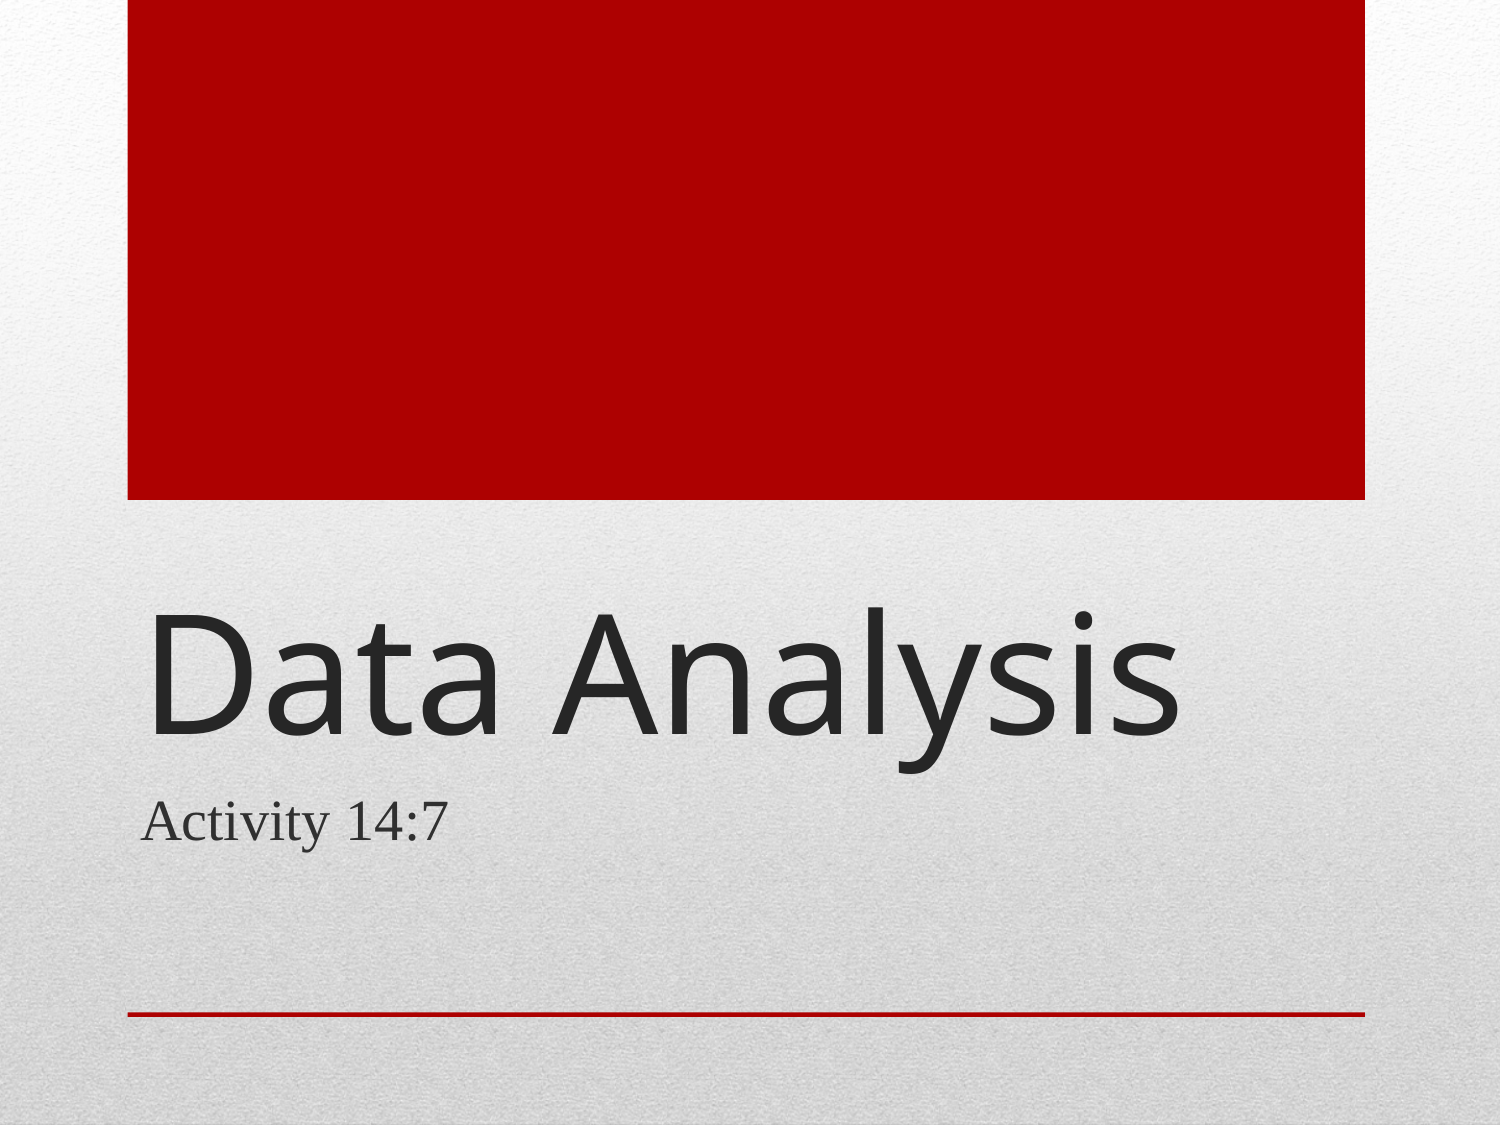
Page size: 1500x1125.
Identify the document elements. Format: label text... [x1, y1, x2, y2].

title Data Analysis [125, 525, 1363, 775]
subtitle Activity 14:7 [125, 774, 1250, 938]
